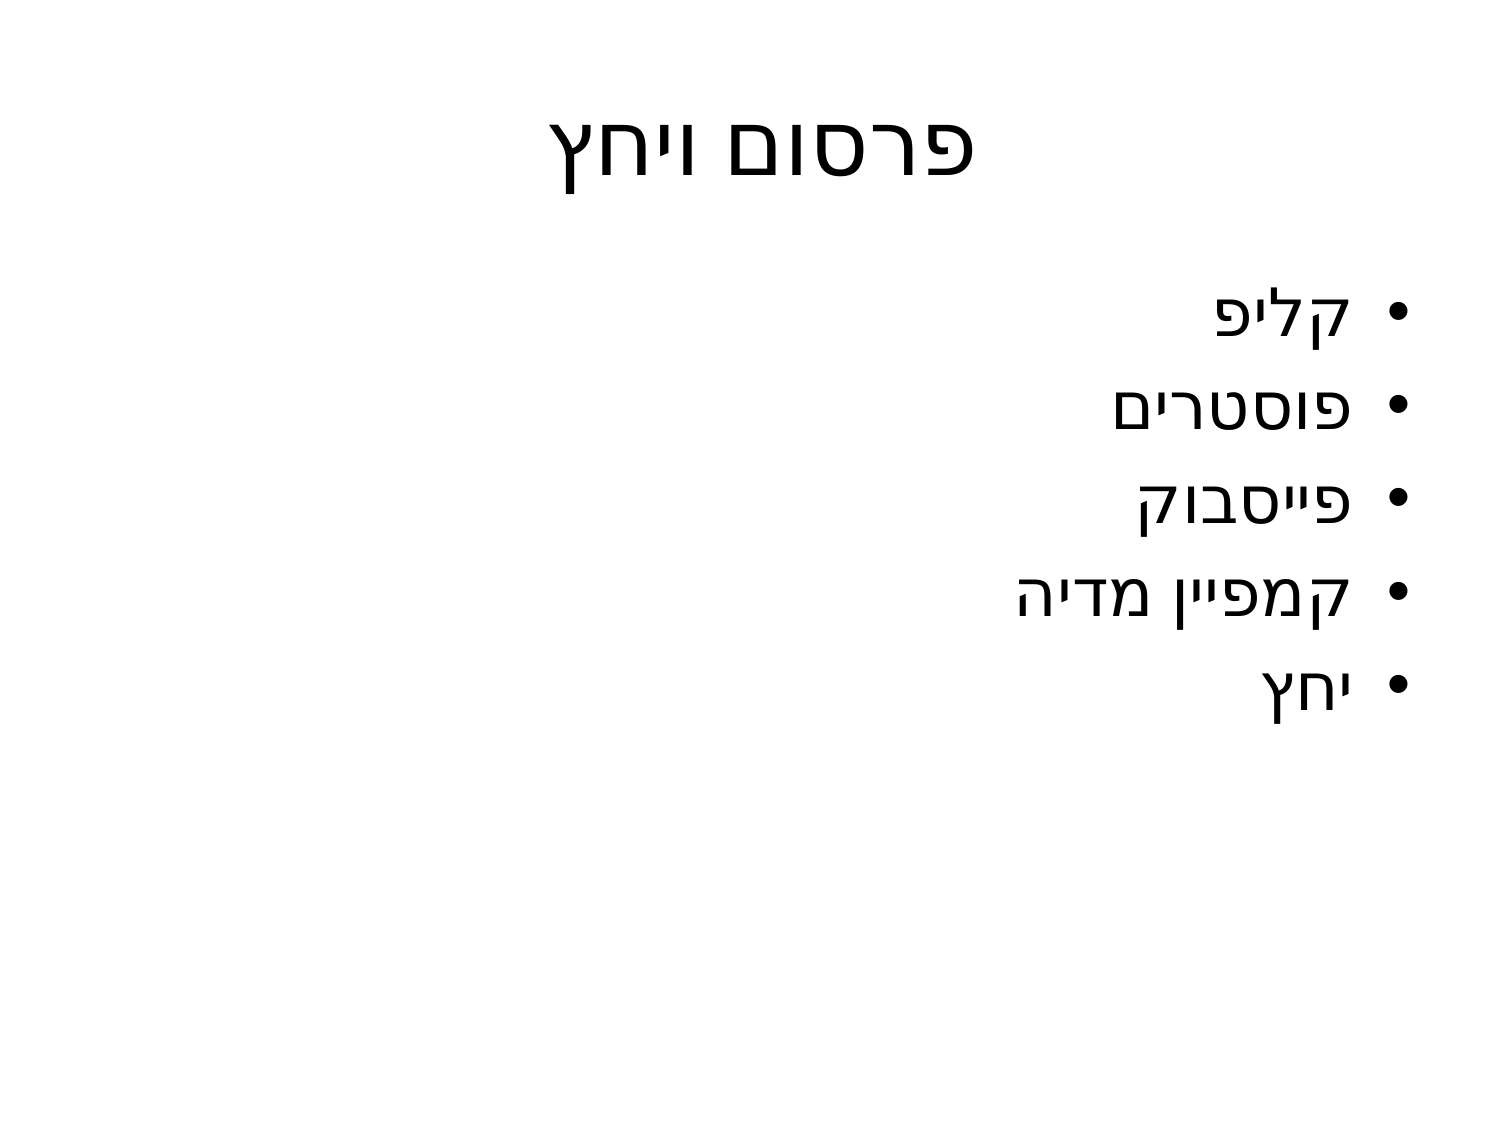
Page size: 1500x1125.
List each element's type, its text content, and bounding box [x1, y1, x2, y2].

title פרסום ויחץ [75, 45, 1425, 233]
list קליפ פוסטרים פייסבוק קמפיין מדיה יחץ [75, 262, 1425, 1005]
